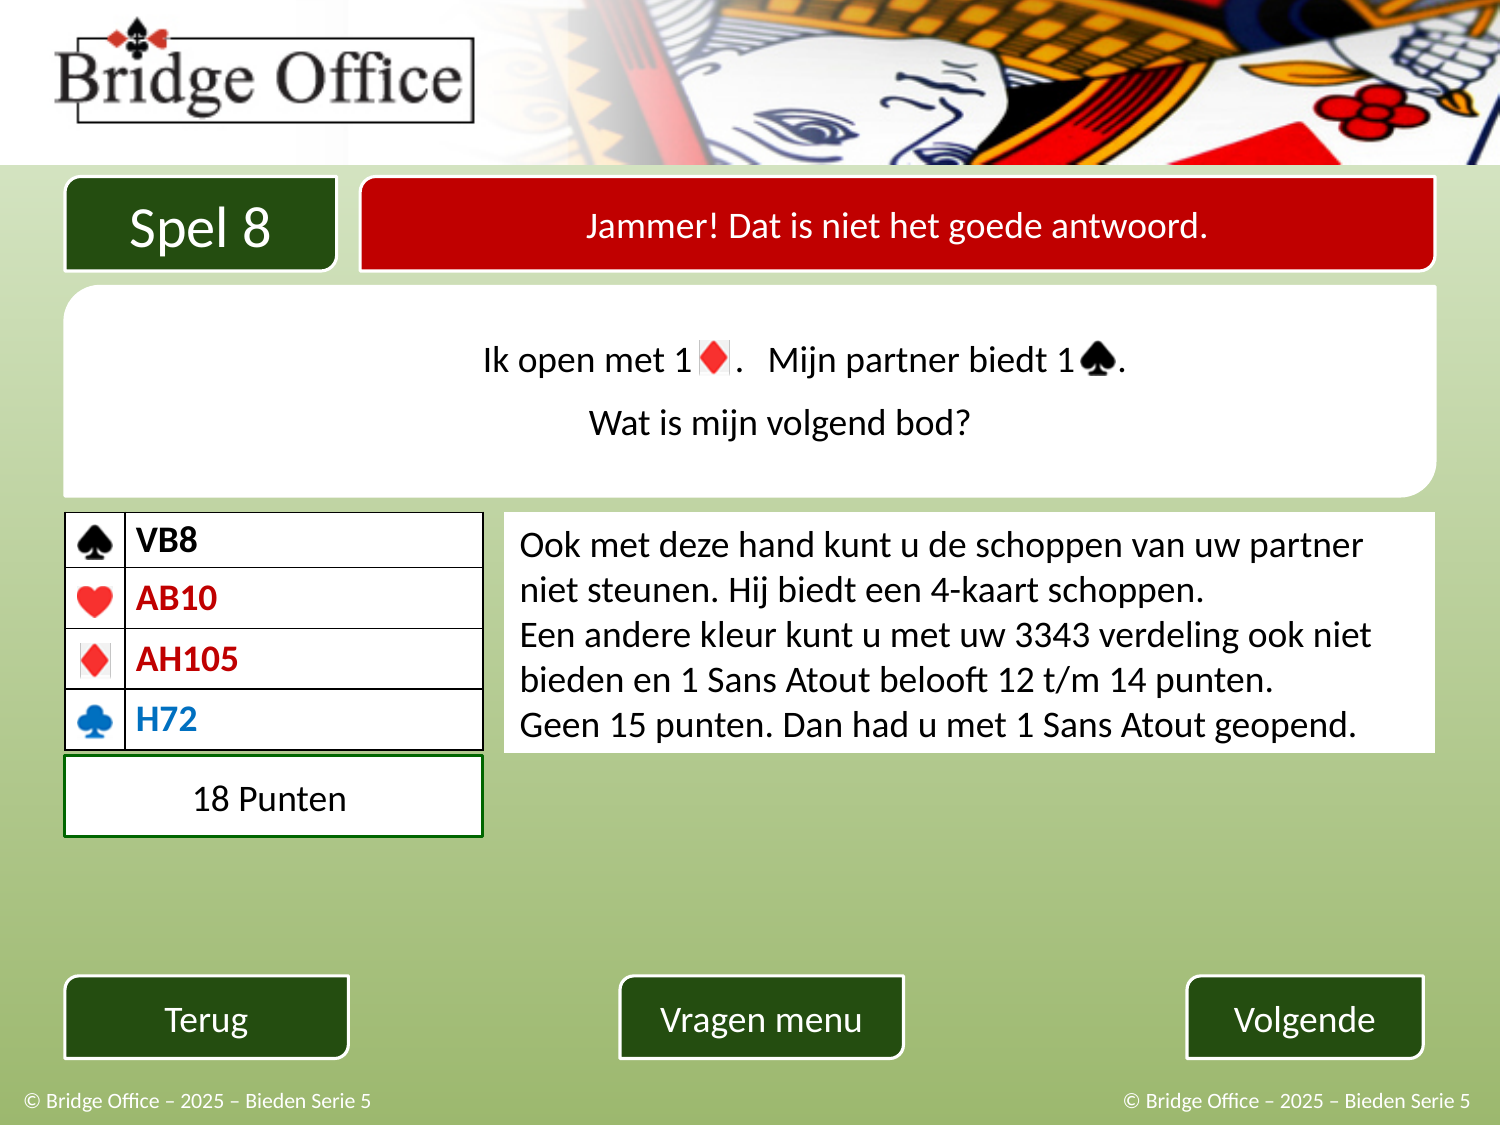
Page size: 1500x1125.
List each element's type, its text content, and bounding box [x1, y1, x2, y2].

text_box © Bridge Office – 2025 – Bieden Serie 5 [8, 1079, 393, 1121]
picture [77, 585, 114, 618]
text_box © Bridge Office – 2025 – Bieden Serie 5 [1107, 1079, 1500, 1121]
picture [77, 643, 114, 679]
text_box Ook met deze hand kunt u de schoppen van uw partner niet steunen. Hij biedt een 4-kaart schoppen. Een andere kleur kunt u met uw 3343 verdeling ook niet bieden en 1 Sans Atout belooft 12 t/m 14 punten. Geen 15 punten. Dan had u met 1 Sans Atout geopend. [504, 512, 1435, 753]
text_box Vragen menu [618, 974, 906, 1061]
picture [0, 0, 1500, 166]
text_box Jammer! Dat is niet het goede antwoord. [358, 179, 1437, 273]
table_cell [66, 629, 124, 688]
text_box Spel 8 [63, 179, 339, 273]
text_box Mijn partner biedt 1 . [752, 327, 1167, 387]
text_box 18 Punten [63, 754, 484, 838]
text_box [63, 284, 1437, 498]
text_box Wat is mijn volgend bod? [573, 390, 995, 451]
text_box Terug [63, 974, 350, 1061]
table_header VB8 [126, 513, 482, 567]
text_box Ik open met 1 . [468, 327, 788, 388]
table_cell AB10 [126, 568, 482, 628]
text_box Volgende [1185, 974, 1425, 1061]
picture [1079, 340, 1116, 376]
table_cell AH105 [126, 629, 482, 688]
table_header [66, 513, 124, 567]
table_cell [66, 690, 124, 749]
picture [77, 524, 114, 561]
table_cell [66, 568, 124, 628]
picture [696, 340, 733, 376]
picture [77, 703, 114, 740]
table_cell H72 [126, 690, 482, 749]
